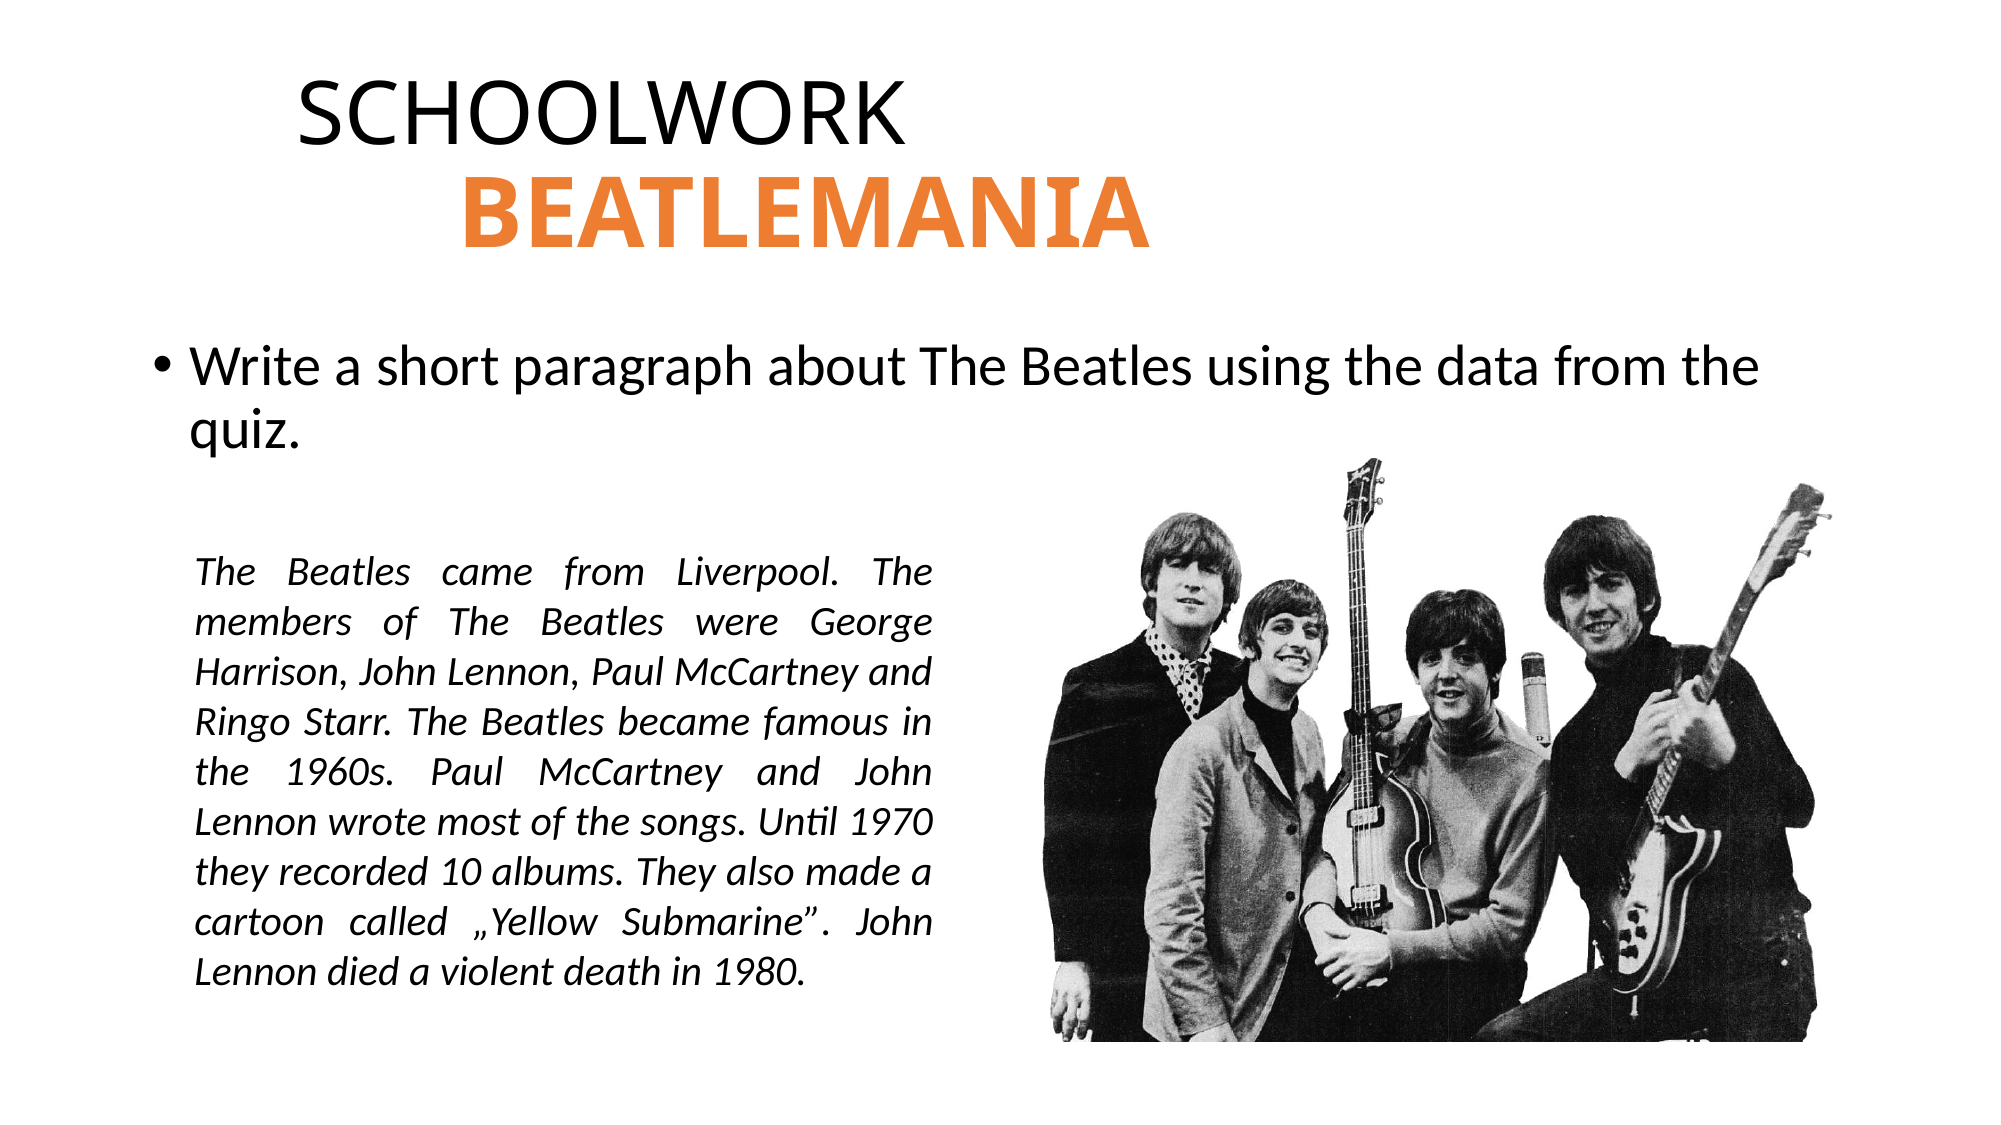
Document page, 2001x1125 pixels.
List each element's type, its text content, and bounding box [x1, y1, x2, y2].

title SCHOOLWORK BEATLEMANIA [137, 59, 1863, 278]
picture [1027, 451, 1840, 1042]
list Write a short paragraph about The Beatles using the data from the quiz. [137, 327, 1863, 1042]
text_box The Beatles came from Liverpool. The members of The Beatles were George Harrison, John Lennon, Paul McCartney and Ringo Starr. The Beatles became famous in the 1960s. Paul McCartney and John Lennon wrote most of the songs. Until 1970 they recorded 10 albums. They also made a cartoon called „Yellow Submarine”. John Lennon died a violent death in 1980. [179, 536, 949, 1046]
